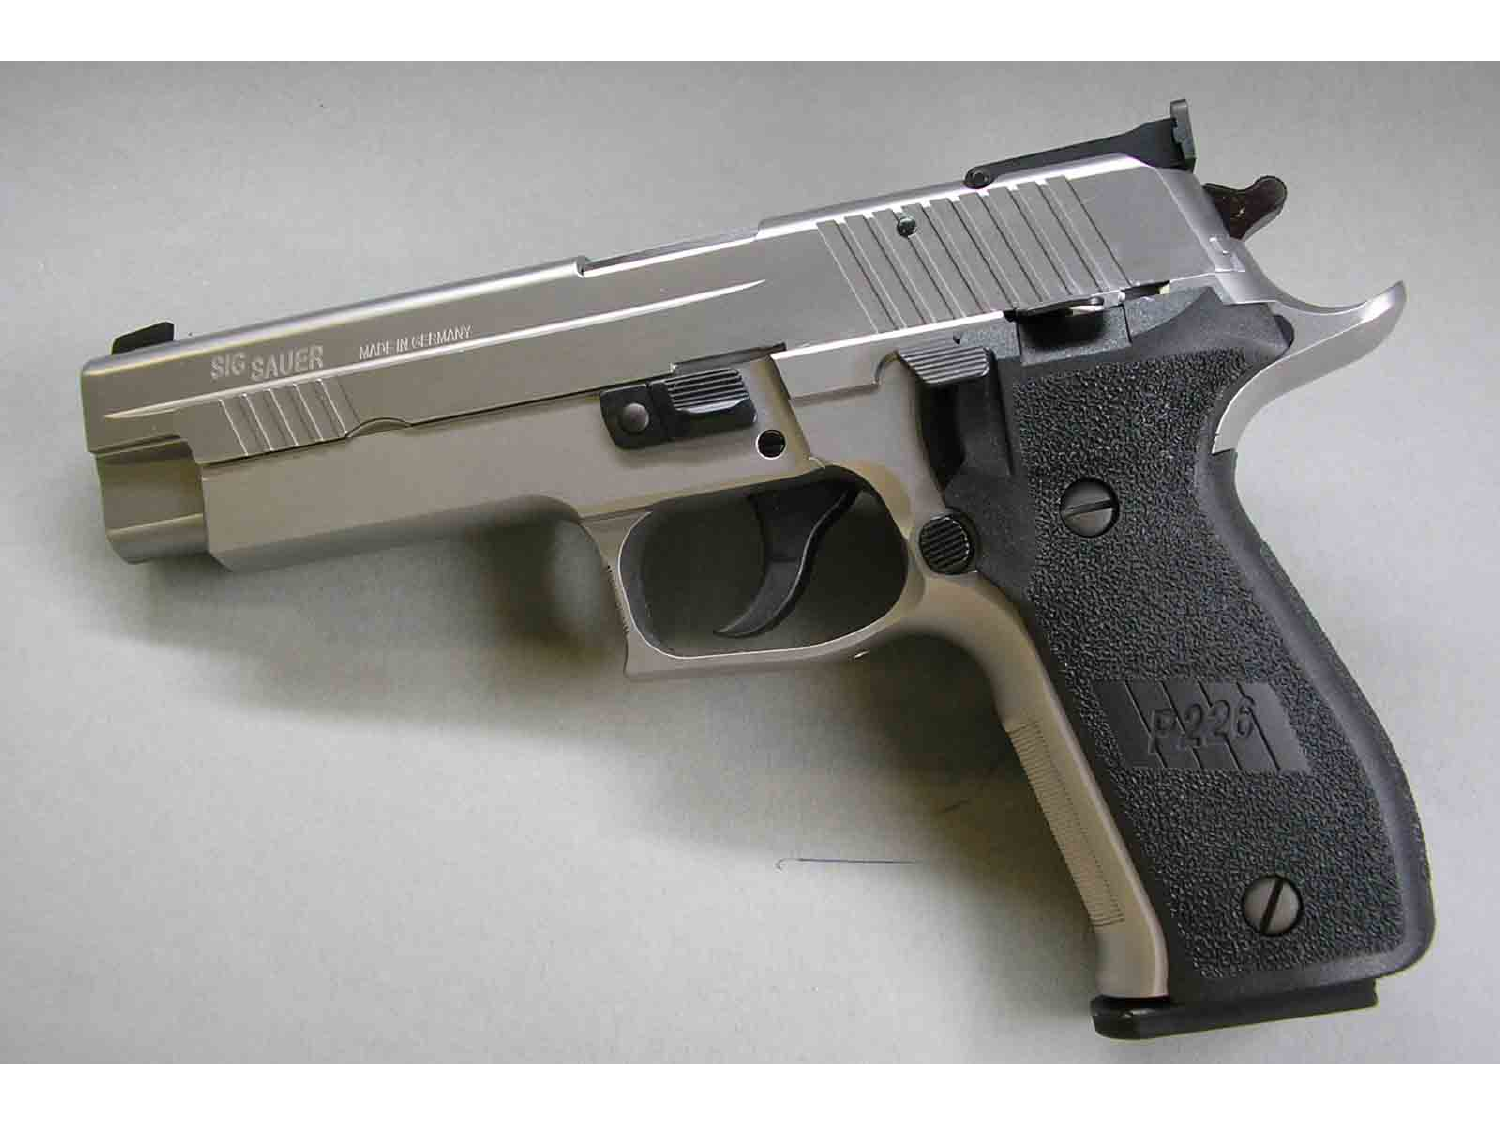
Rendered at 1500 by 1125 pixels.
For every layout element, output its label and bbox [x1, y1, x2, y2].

picture [0, 61, 1500, 1064]
